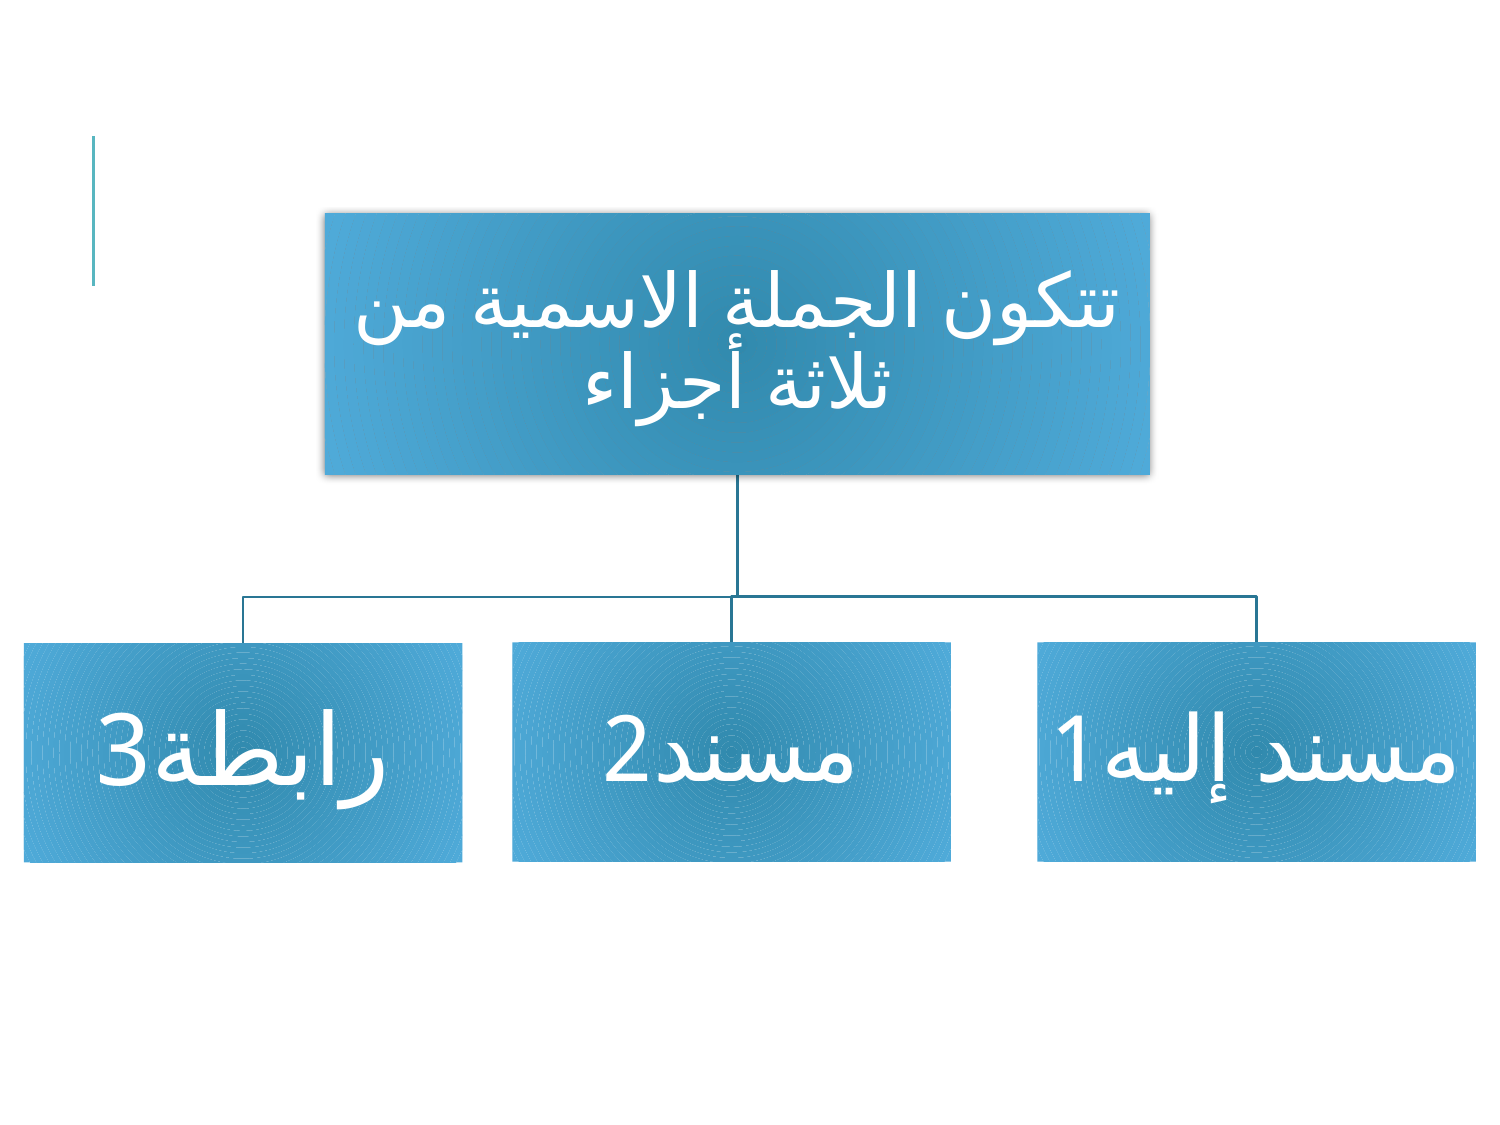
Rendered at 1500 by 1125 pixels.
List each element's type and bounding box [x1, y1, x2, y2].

text_box [0, 24, 1500, 1125]
